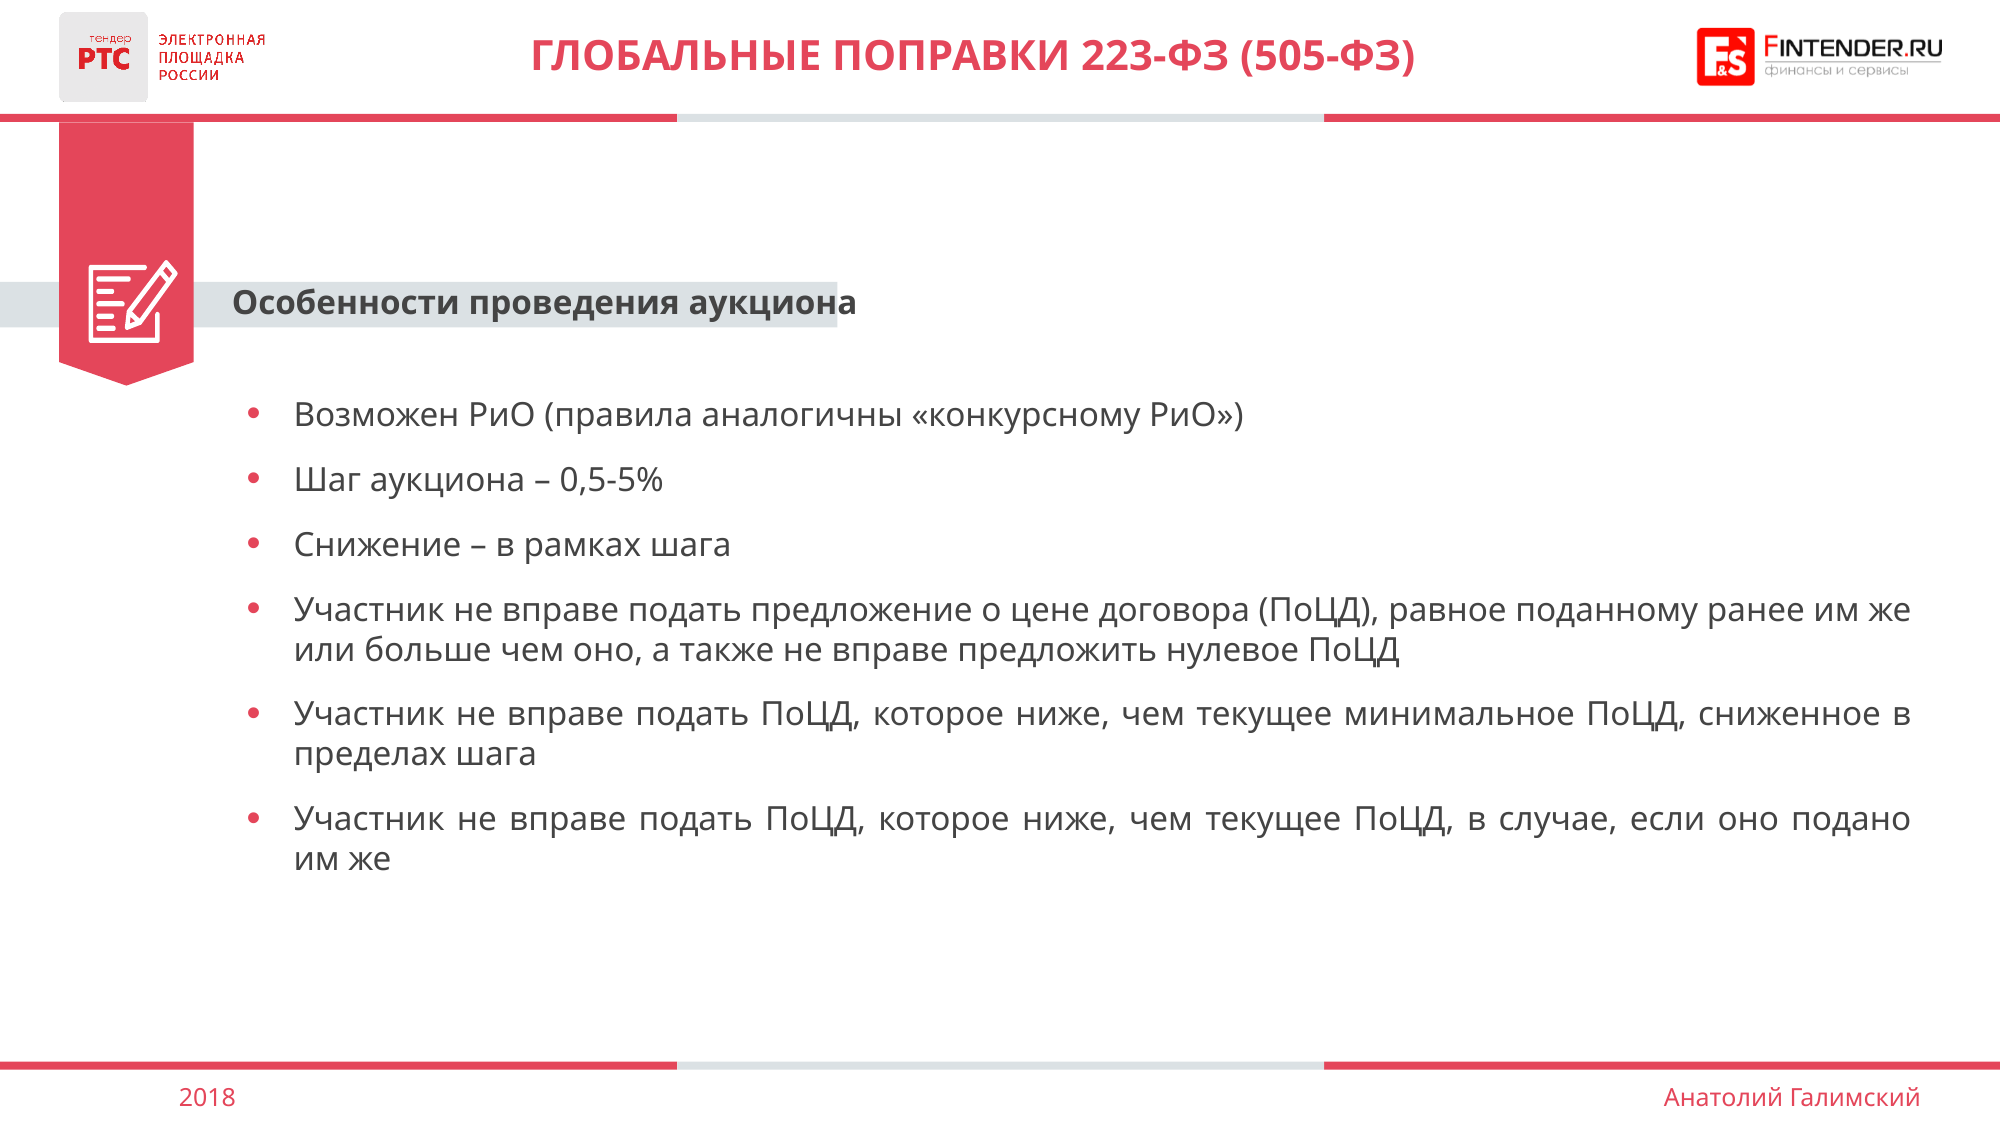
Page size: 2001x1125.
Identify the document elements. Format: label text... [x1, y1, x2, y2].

text_box Возможен РиО (правила аналогичны «конкурсному РиО») Шаг аукциона – 0,5-5% Снижение – в рамках шага Участник не вправе подать предложение о цене договора (ПоЦД), равное поданному ранее им же или больше чем оно, а также не вправе предложить нулевое ПоЦД Участник не вправе подать ПоЦД, которое ниже, чем текущее минимальное ПоЦД, сниженное в пределах шага Участник не вправе подать ПоЦД, которое ниже, чем текущее ПоЦД, в случае, если оно подано им же [231, 385, 1929, 885]
text_box [58, 121, 195, 387]
text_box Особенности проведения аукциона [231, 281, 960, 322]
text_box [195, 281, 838, 328]
text_box [88, 264, 160, 343]
text_box [0, 281, 58, 328]
text_box 2018 [0, 1073, 415, 1119]
text_box Анатолий Галимский [1584, 1073, 2000, 1119]
text_box [124, 260, 178, 330]
picture [59, 12, 265, 102]
picture [1696, 18, 1942, 95]
title ГЛОБАЛЬНЫЕ ПОПРАВКИ 223-фз (505-фз) [294, 0, 1652, 114]
